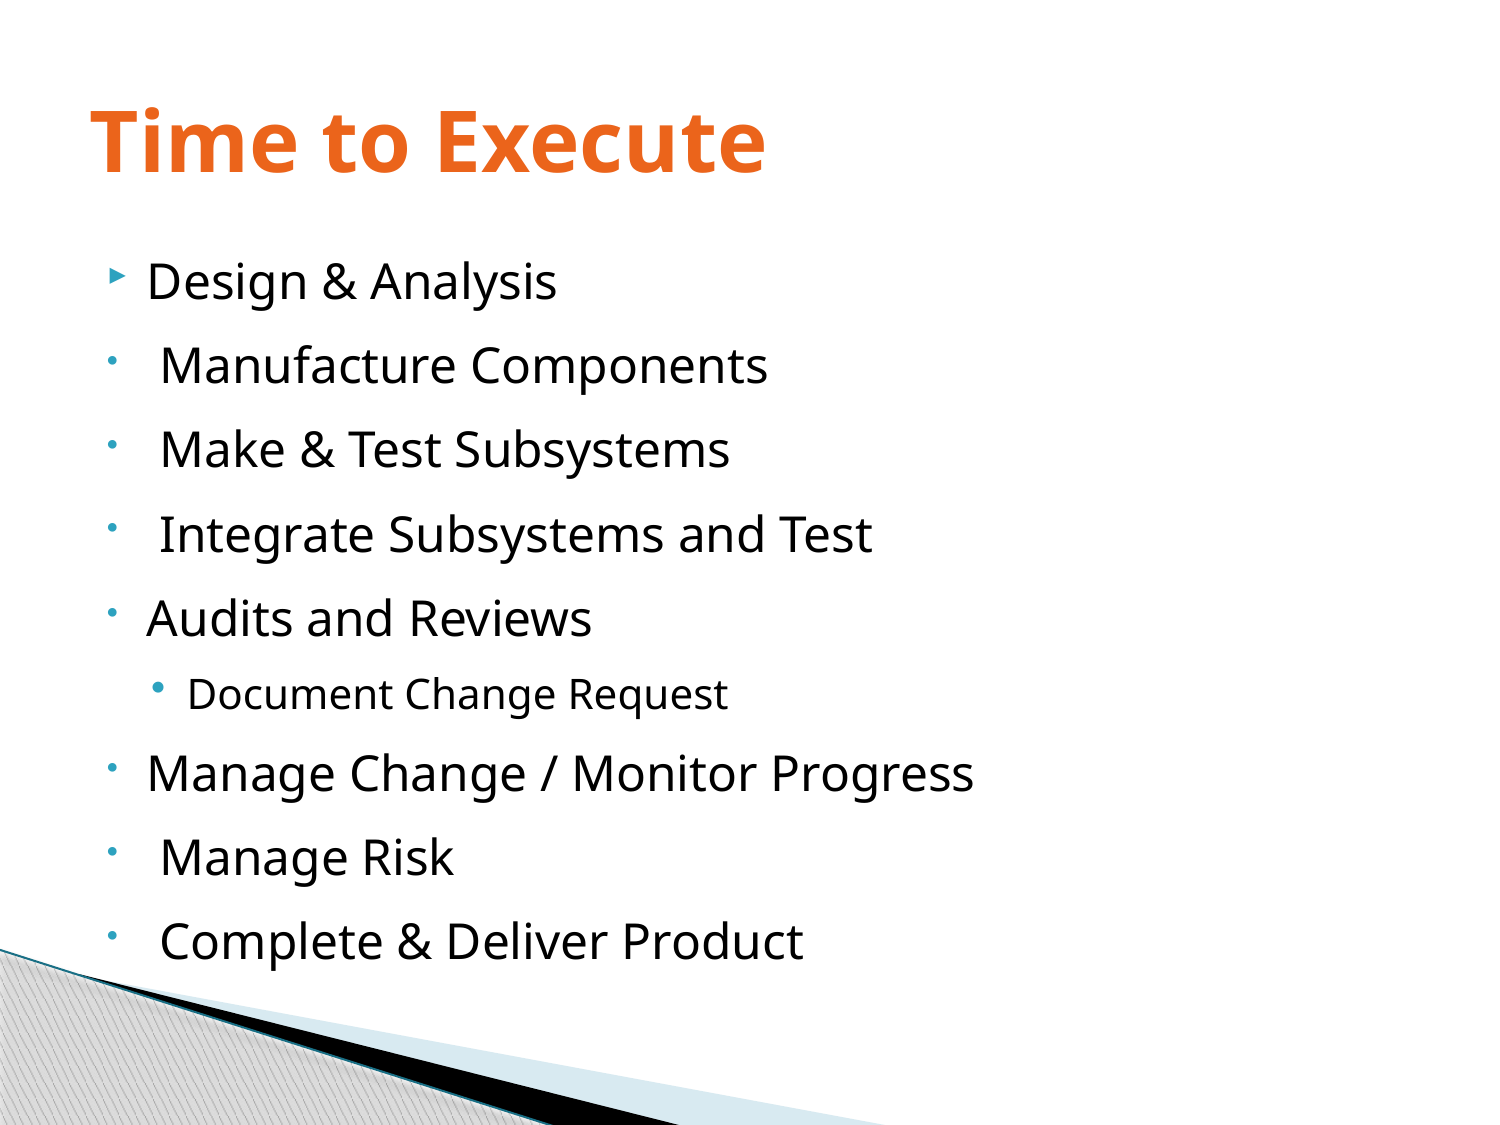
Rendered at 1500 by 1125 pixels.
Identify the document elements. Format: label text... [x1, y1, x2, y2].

title Time to Execute [75, 45, 1425, 233]
list Design & Analysis Manufacture Components Make & Test Subsystems Integrate Subsystems and Test Audits and Reviews Document Change Request Manage Change / Monitor Progress Manage Risk Complete & Deliver Product [75, 243, 1425, 986]
